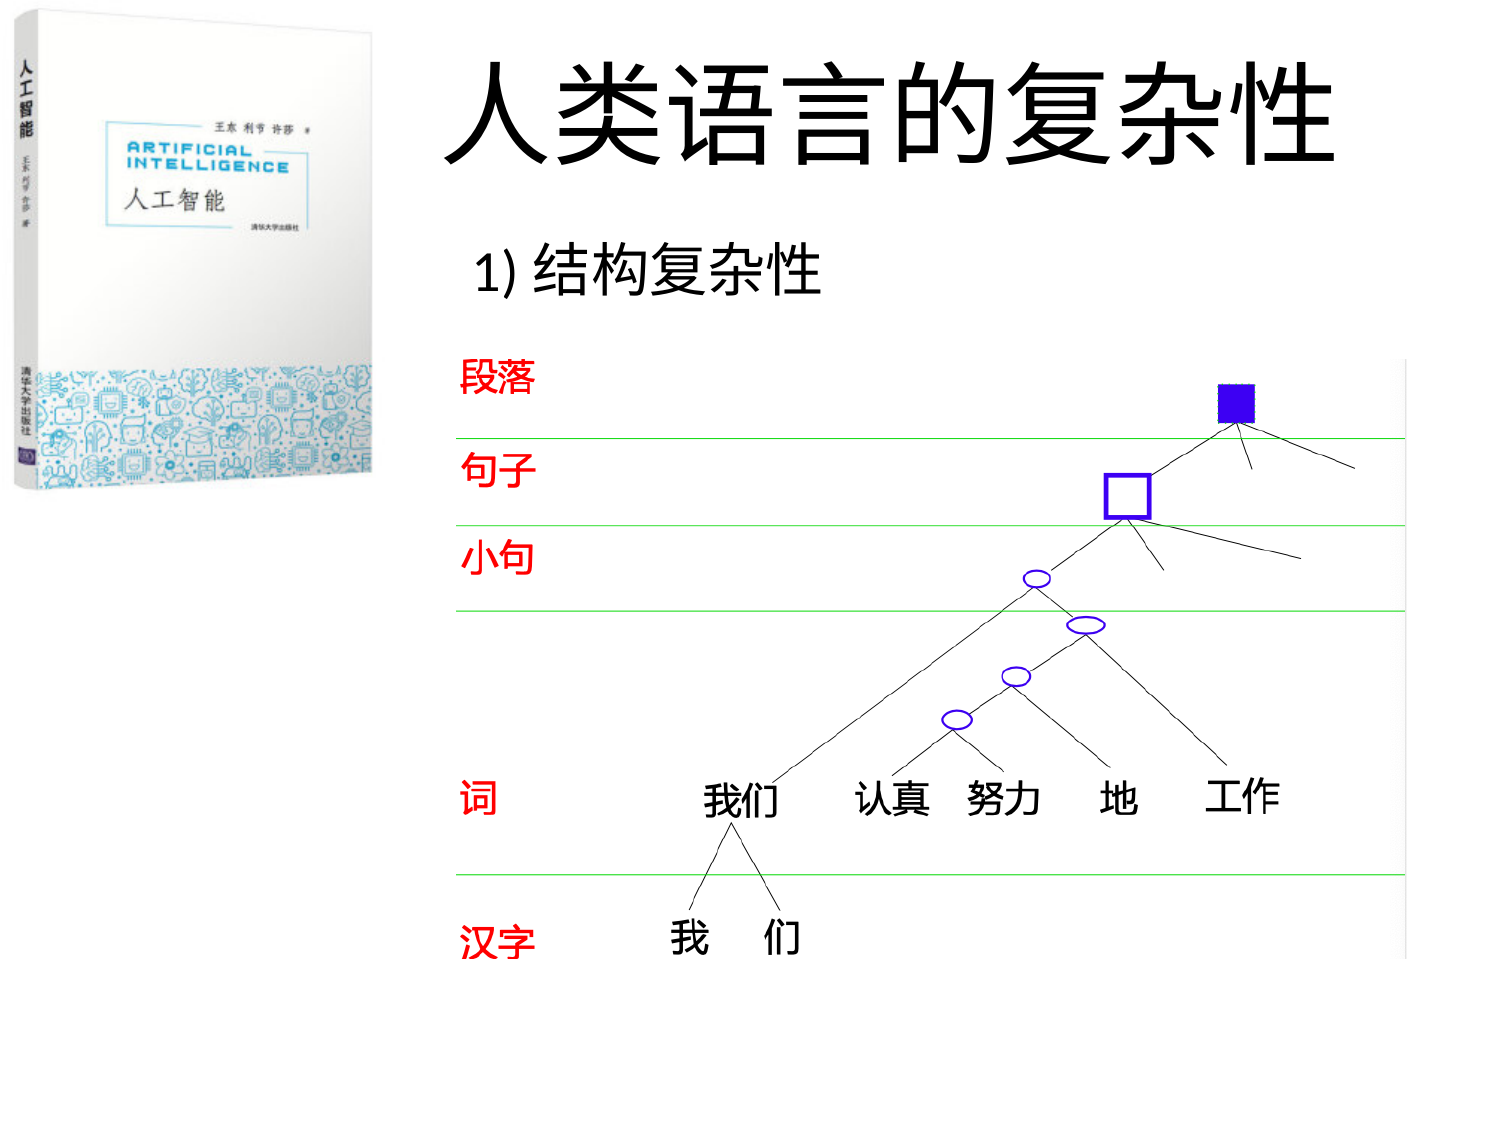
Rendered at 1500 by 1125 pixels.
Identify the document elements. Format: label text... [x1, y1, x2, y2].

text_box 1)结构复杂性 [456, 225, 1192, 311]
text_box 人类语言的复杂性 [424, 52, 1355, 189]
picture [456, 359, 1407, 959]
picture [0, 0, 441, 510]
